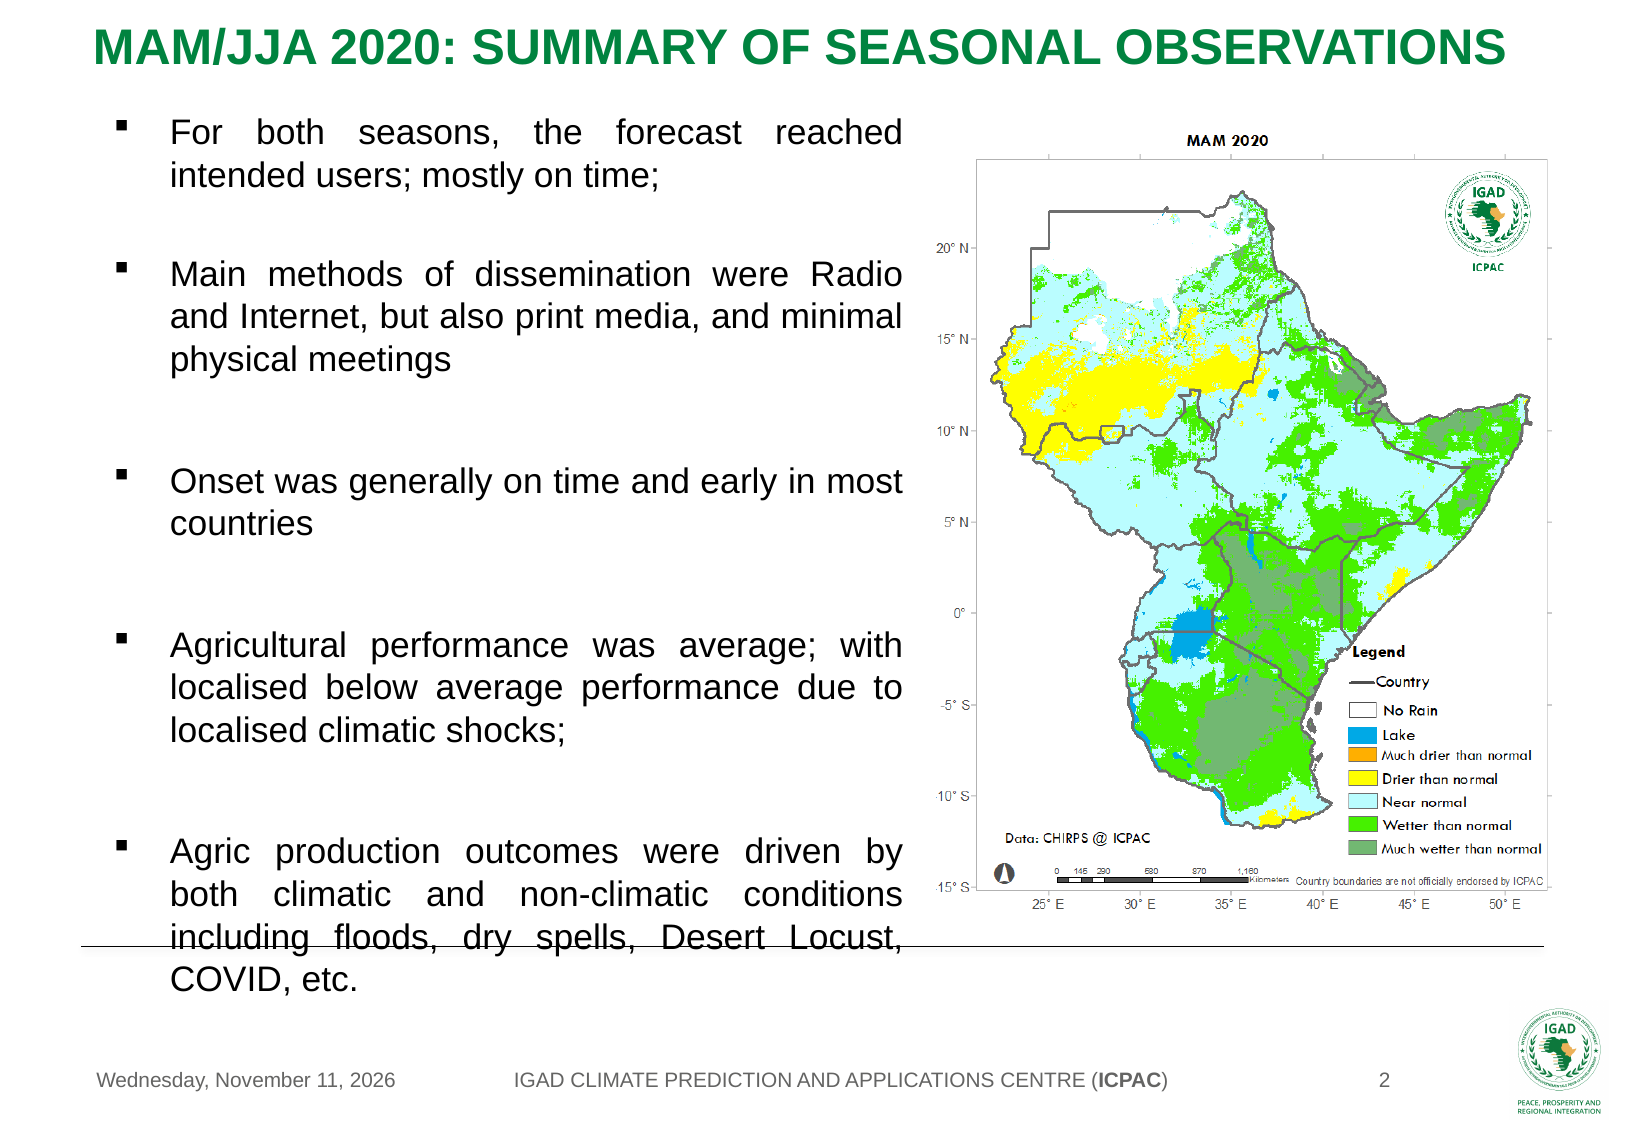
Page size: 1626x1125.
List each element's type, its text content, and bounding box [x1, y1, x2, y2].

slide_number 2 [1352, 1064, 1417, 1094]
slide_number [81, 1064, 461, 1094]
title MAM/JJA 2020: summary of seasonal observations [77, 7, 1593, 90]
footer IGAD CLIMATE PREDICTION AND APPLICATIONS CENTRE (ICPAC) [487, 1064, 1195, 1094]
picture [936, 119, 1585, 929]
list For both seasons, the forecast reached intended users; mostly on time; Main methods of dissemination were Radio and Internet, but also print media, and minimal physical meetings Onset was generally on time and early in most countries Agricultural performance was average; with localised below average performance due to localised climatic shocks; Agric production outcomes were driven by both climatic and non-climatic conditions including floods, dry spells, Desert Locust, COVID, etc. [32, 101, 919, 953]
picture [1509, 1000, 1609, 1120]
